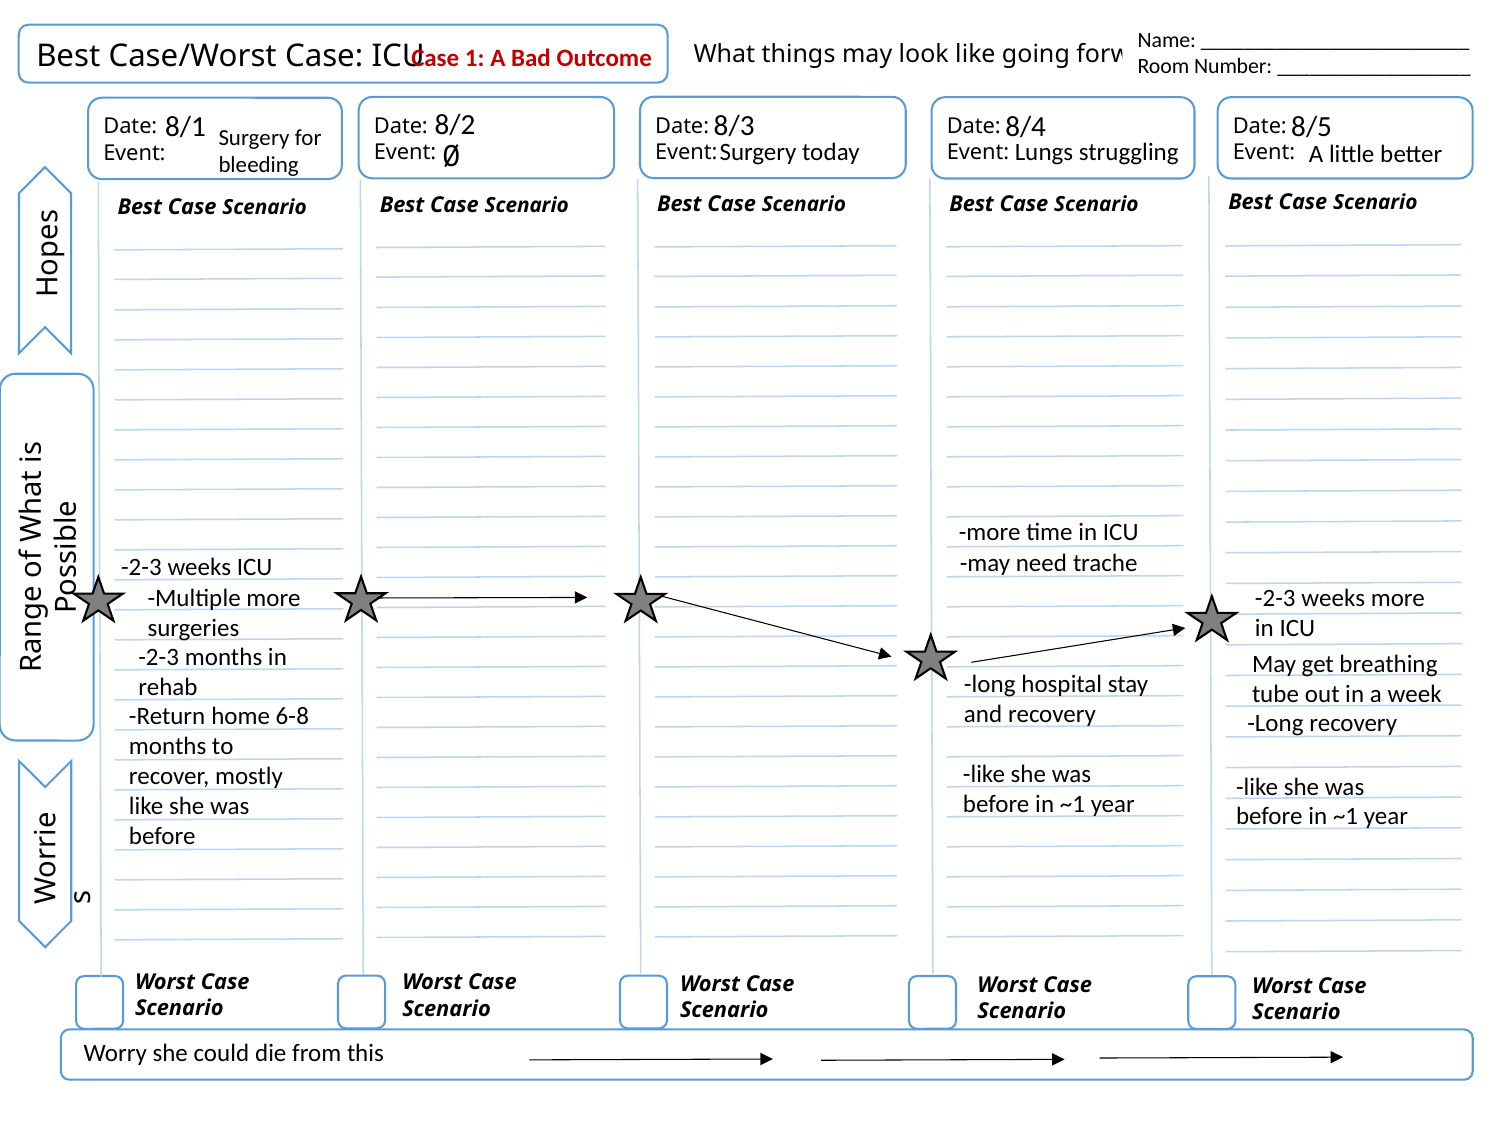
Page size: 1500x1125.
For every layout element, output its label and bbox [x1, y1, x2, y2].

text_box [971, 627, 1186, 663]
text_box [661, 596, 892, 657]
text_box [17, 11, 1500, 1080]
